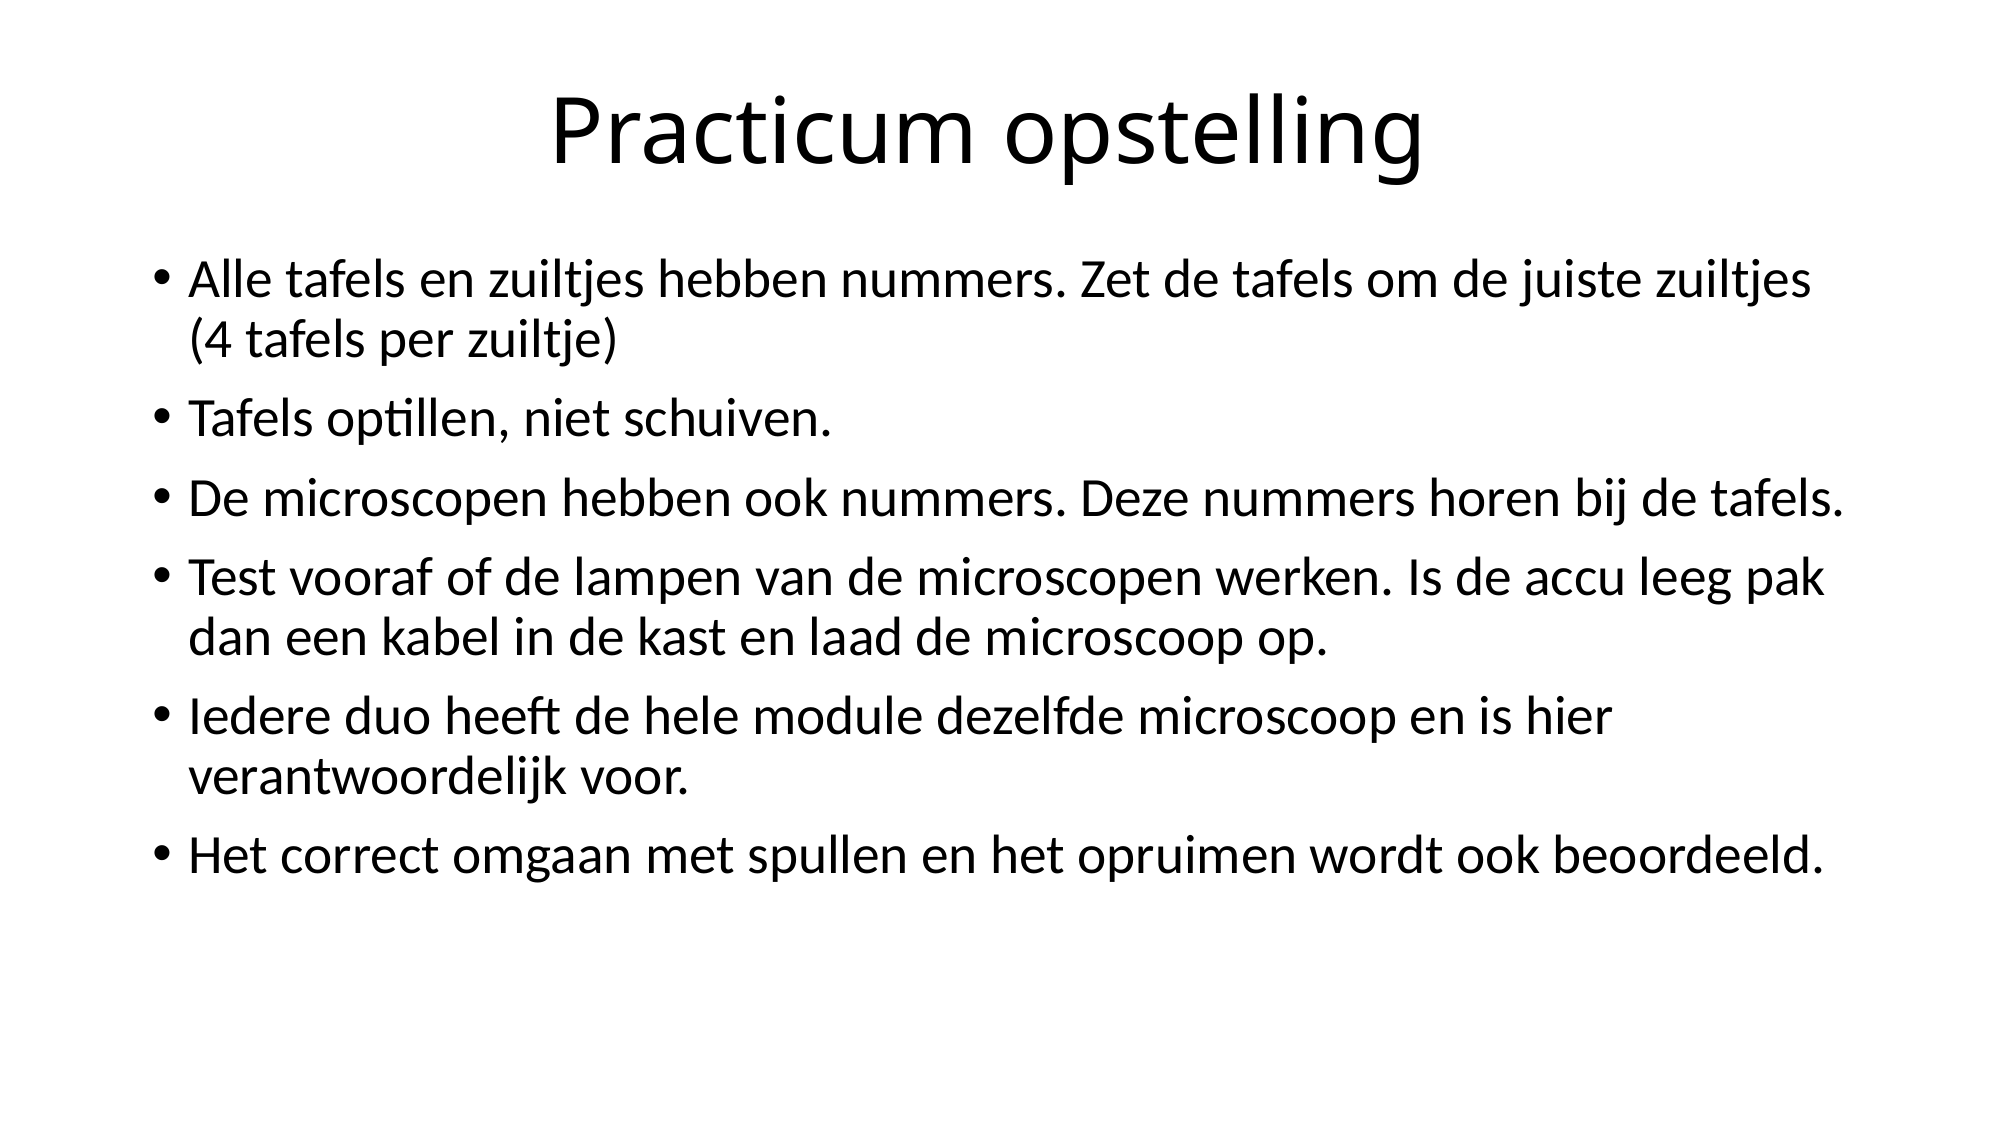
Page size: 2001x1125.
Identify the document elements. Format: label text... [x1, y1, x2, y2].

title Practicum opstelling [137, 25, 1863, 242]
list Alle tafels en zuiltjes hebben nummers. Zet de tafels om de juiste zuiltjes (4 tafels per zuiltje) Tafels optillen, niet schuiven. De microscopen hebben ook nummers. Deze nummers horen bij de tafels. Test vooraf of de lampen van de microscopen werken. Is de accu leeg pak dan een kabel in de kast en laad de microscoop op. Iedere duo heeft de hele module dezelfde microscoop en is hier verantwoordelijk voor. Het correct omgaan met spullen en het opruimen wordt ook beoordeeld. [137, 242, 1863, 1009]
